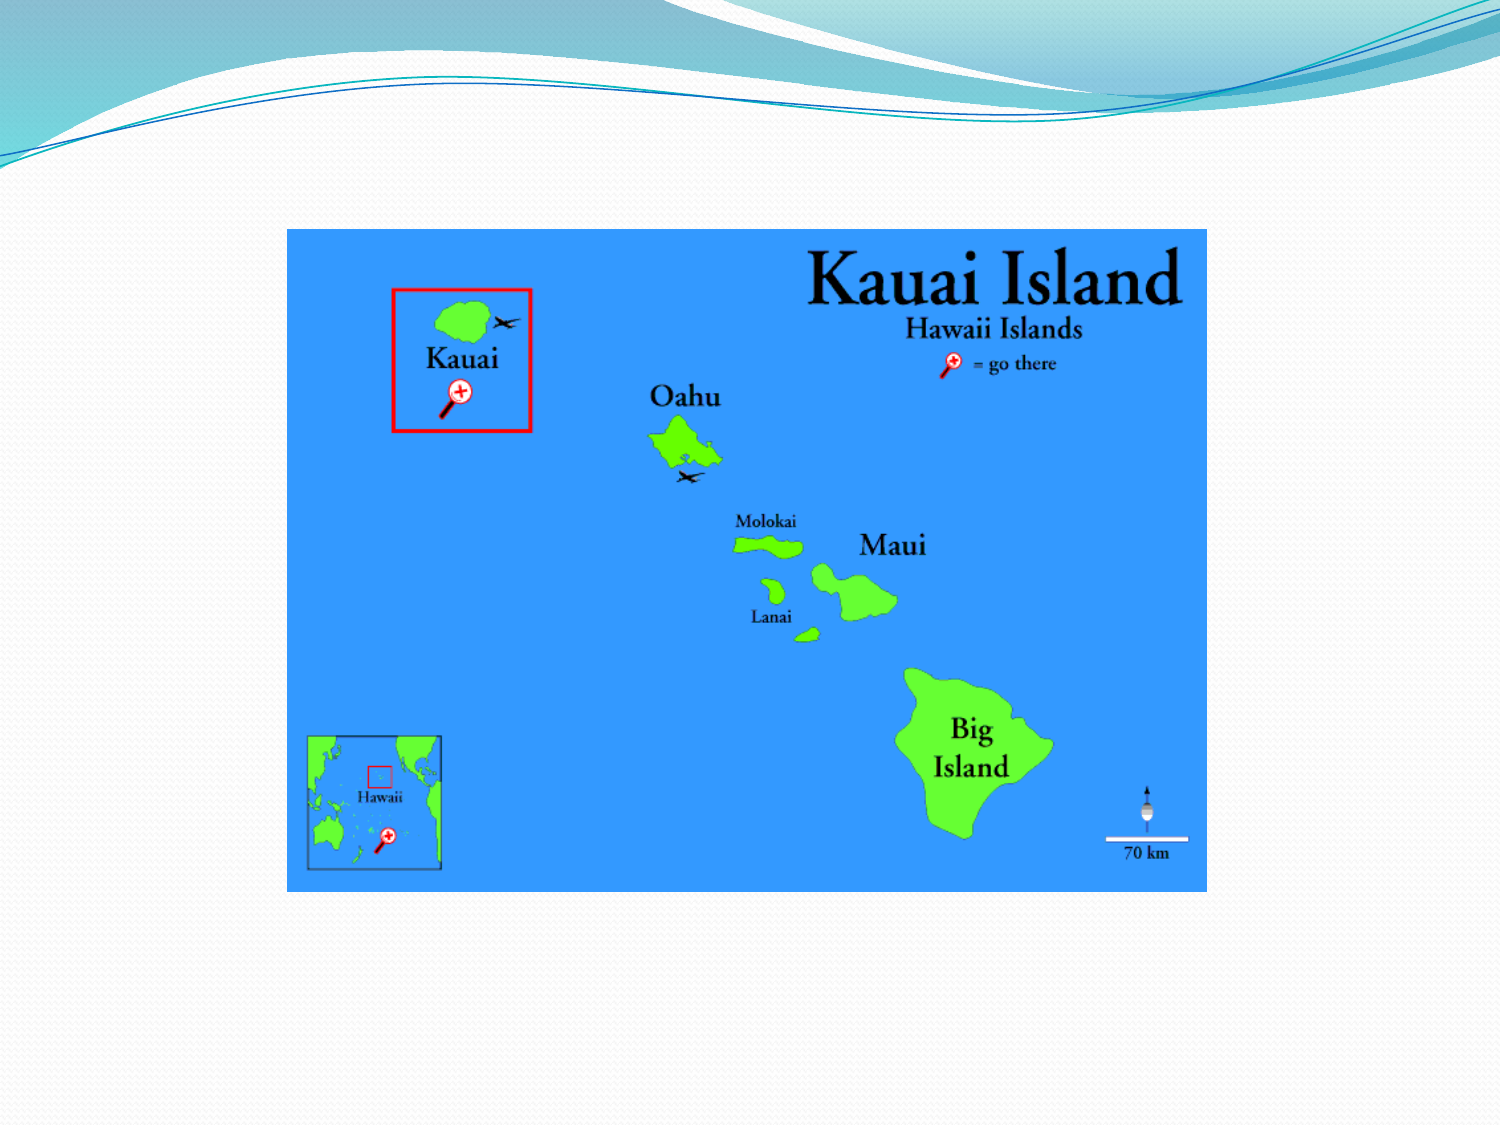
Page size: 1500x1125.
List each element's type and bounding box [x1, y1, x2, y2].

picture [287, 229, 1207, 893]
